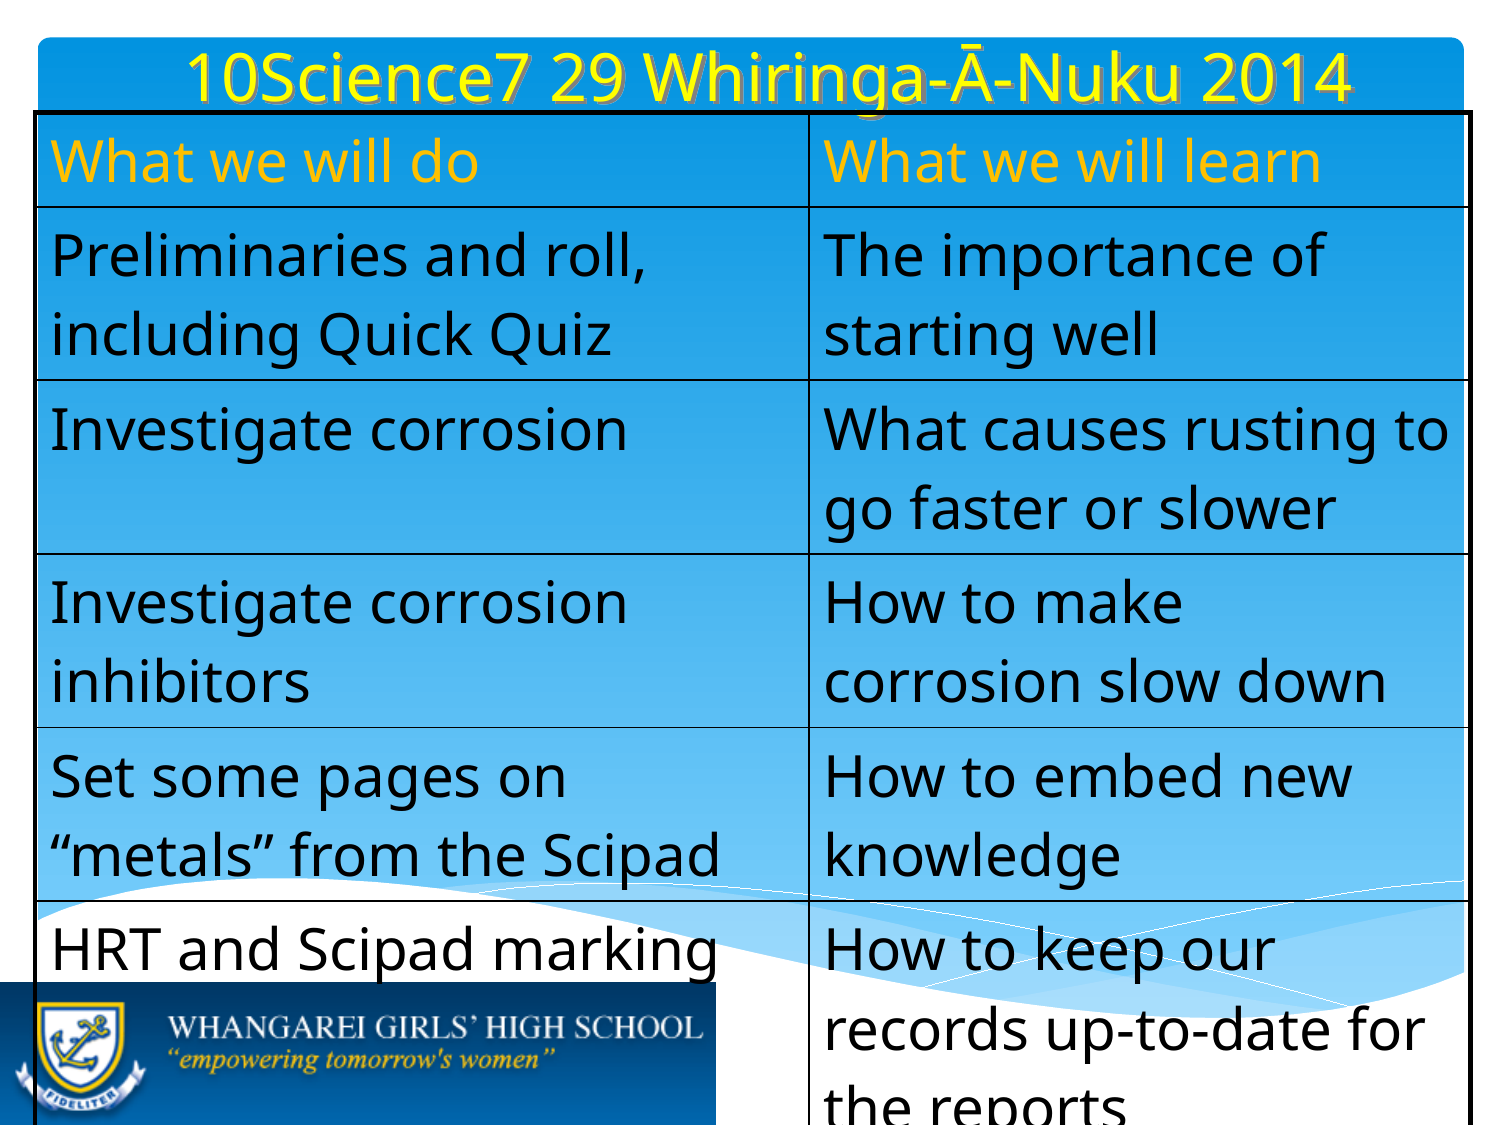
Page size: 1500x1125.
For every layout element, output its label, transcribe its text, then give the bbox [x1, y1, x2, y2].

table_header What we will do [37, 115, 808, 206]
table_cell How to keep our records up-to-date for the reports [810, 902, 1468, 1125]
picture [0, 982, 716, 1125]
table_cell Investigate corrosion [37, 381, 808, 553]
table_cell How to make corrosion slow down [810, 555, 1468, 727]
table_header What we will learn [810, 115, 1468, 206]
table_cell The importance of starting well [810, 208, 1468, 379]
table_cell HRT and Scipad marking [37, 902, 808, 1125]
text_box 10Science7 29 Whiringa-Ā-Nuku 2014 [162, 24, 1375, 110]
table_cell What causes rusting to go faster or slower [810, 381, 1468, 553]
table_cell How to embed new knowledge [810, 728, 1468, 900]
table_cell Preliminaries and roll, including Quick Quiz [37, 208, 808, 379]
table_cell Set some pages on “metals” from the Scipad [37, 728, 808, 900]
table_cell Investigate corrosion inhibitors [37, 555, 808, 727]
